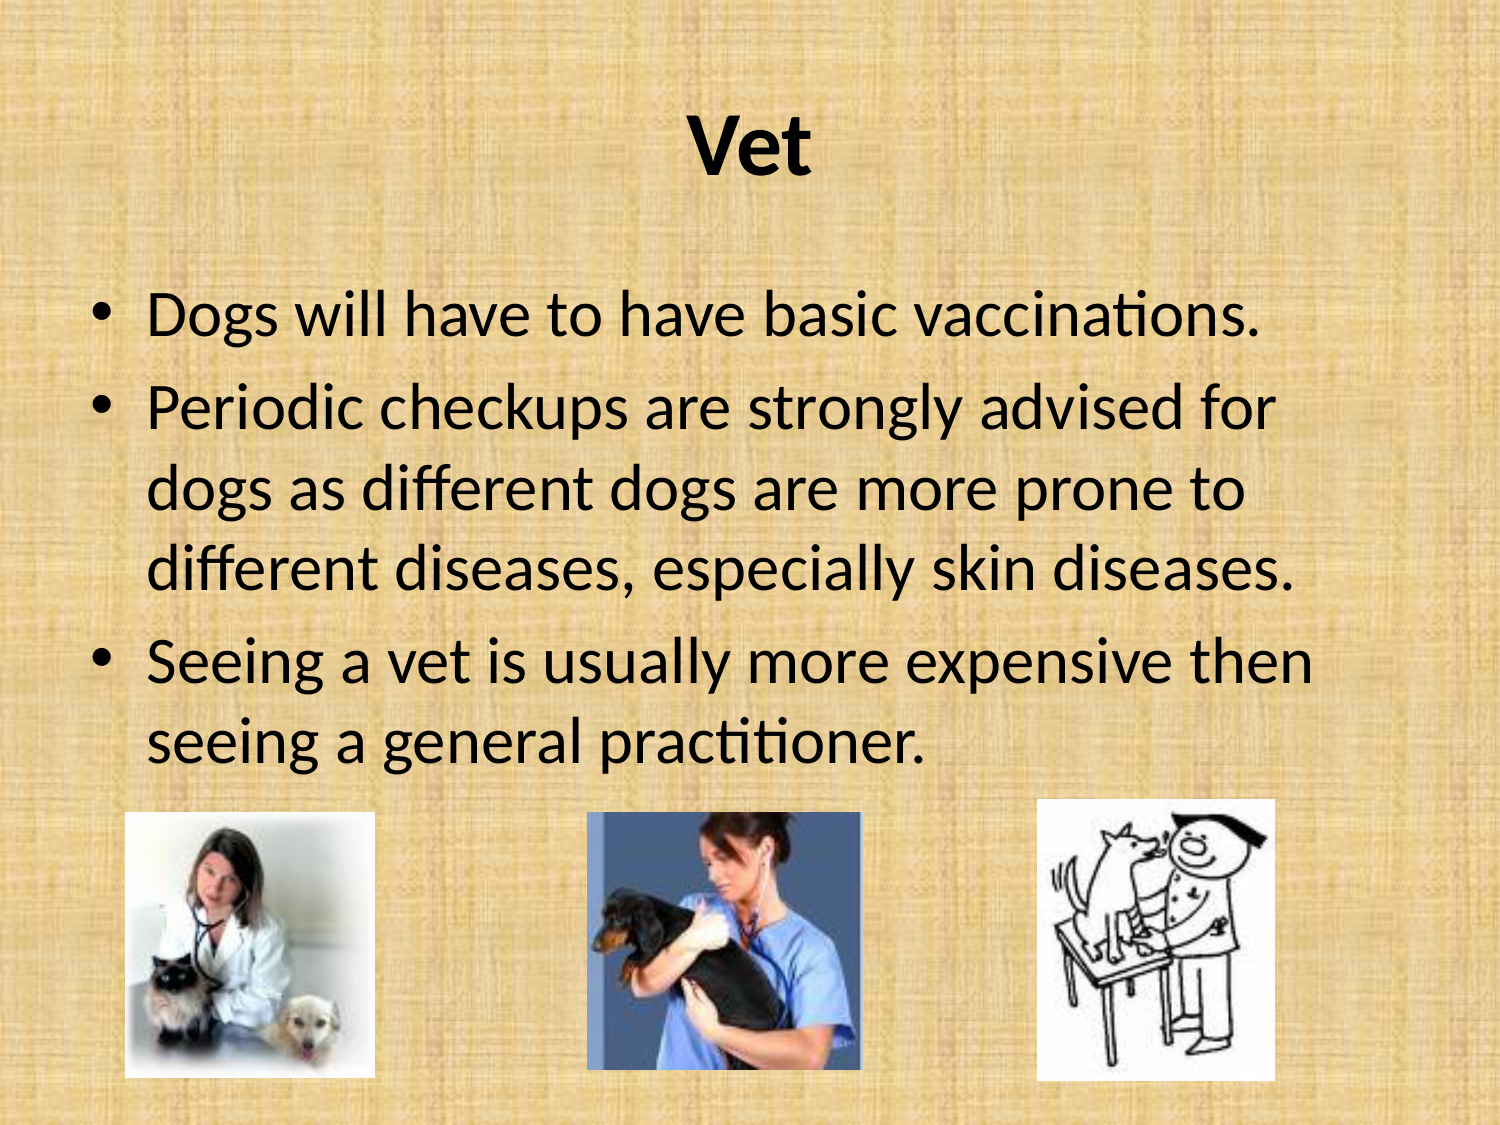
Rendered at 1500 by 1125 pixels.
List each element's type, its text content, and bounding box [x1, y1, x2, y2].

list Dogs will have to have basic vaccinations. Periodic checkups are strongly advised for dogs as different dogs are more prone to different diseases, especially skin diseases. Seeing a vet is usually more expensive then seeing a general practitioner. [75, 262, 1425, 1005]
title Vet [75, 45, 1425, 233]
picture [0, 0, 1500, 1125]
